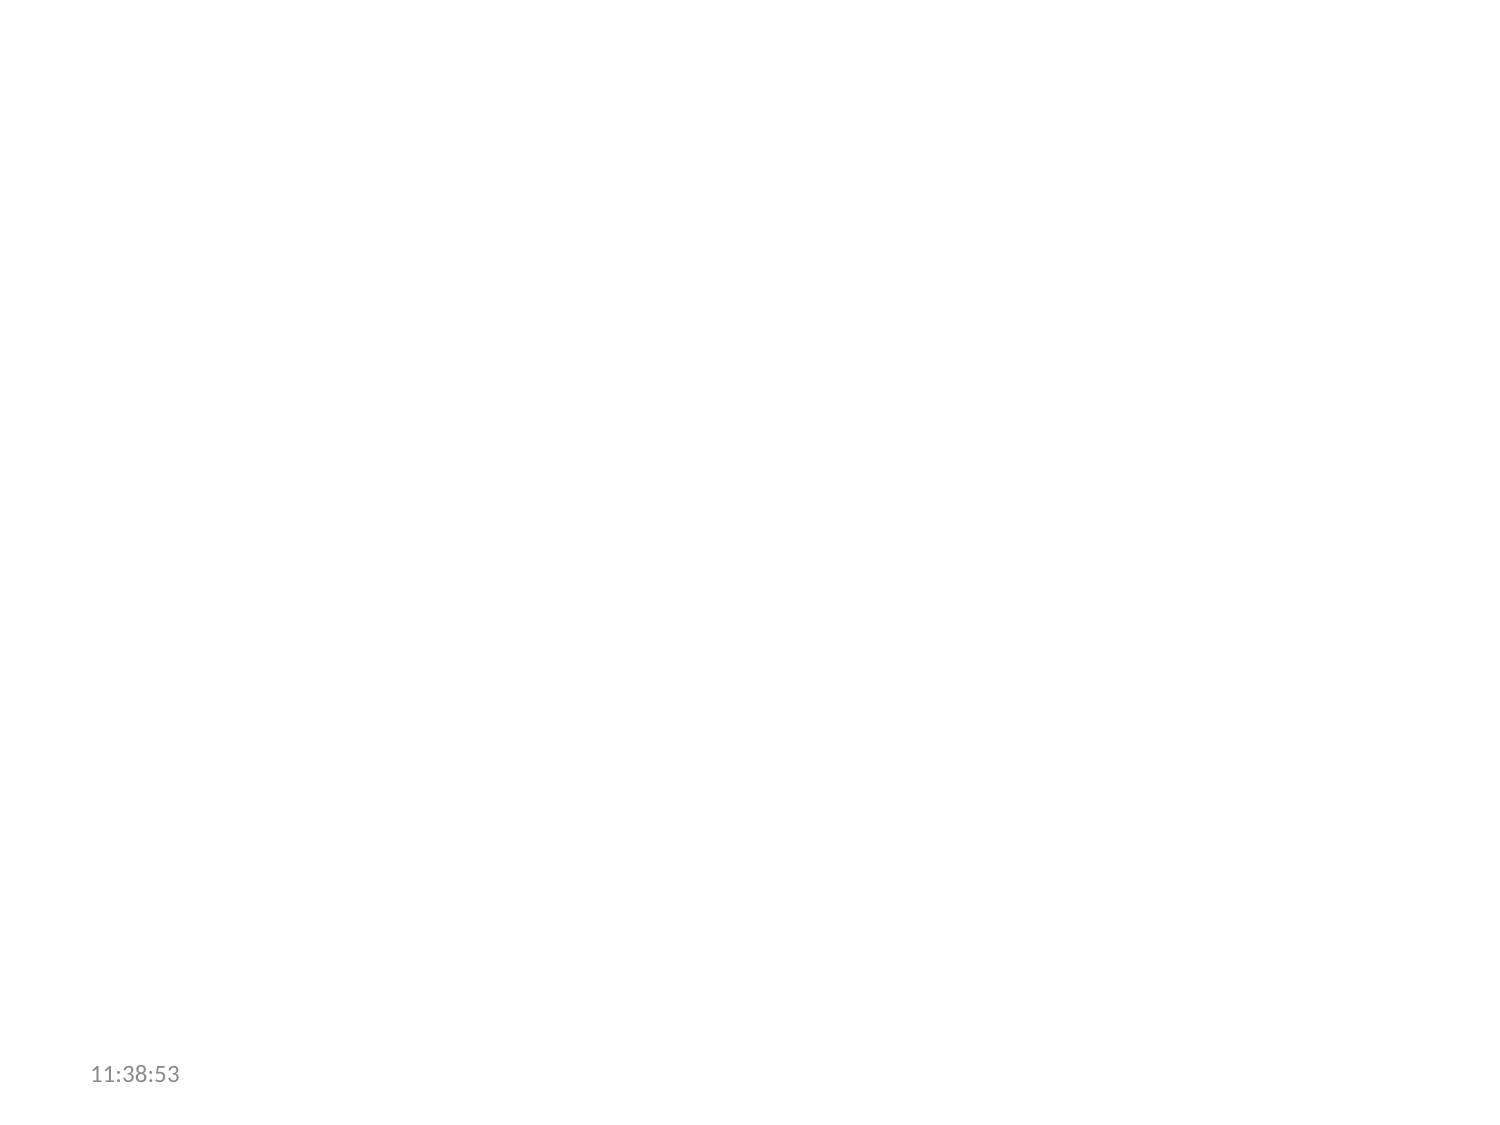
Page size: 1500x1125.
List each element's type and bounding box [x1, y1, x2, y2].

slide_number [75, 1042, 425, 1103]
